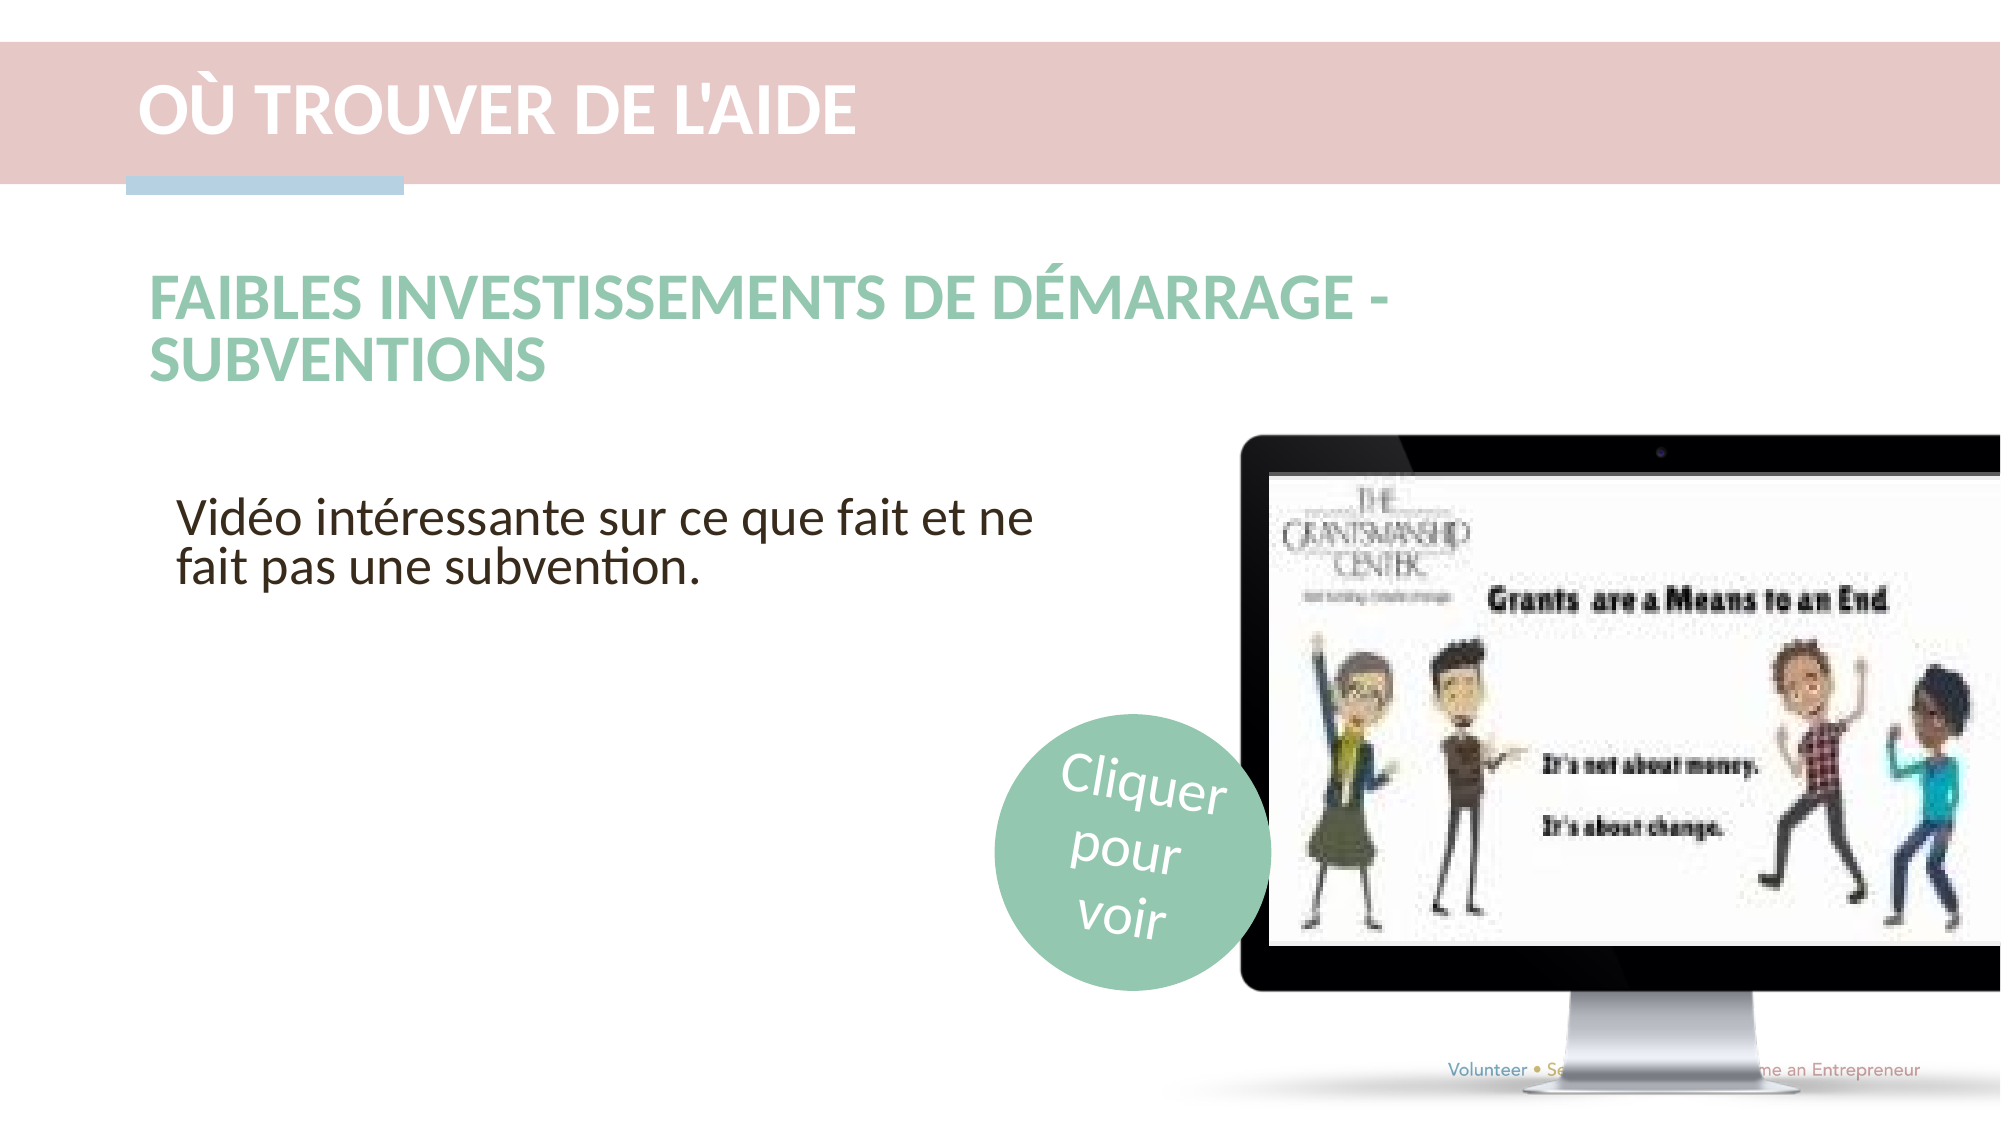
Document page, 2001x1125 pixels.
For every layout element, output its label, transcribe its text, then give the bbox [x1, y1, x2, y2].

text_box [994, 714, 1272, 991]
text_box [1268, 471, 2000, 947]
text_box FAIBLES INVESTISSEMENTS DE DÉMARRAGE - SUBVENTIONS [134, 264, 1407, 337]
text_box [1123, 947, 2000, 1125]
list OÙ TROUVER DE L'AIDE [123, 51, 1913, 170]
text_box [1123, 422, 2000, 714]
text_box Vidéo intéressante sur ce que fait et ne fait pas une subvention. [161, 490, 1111, 1019]
